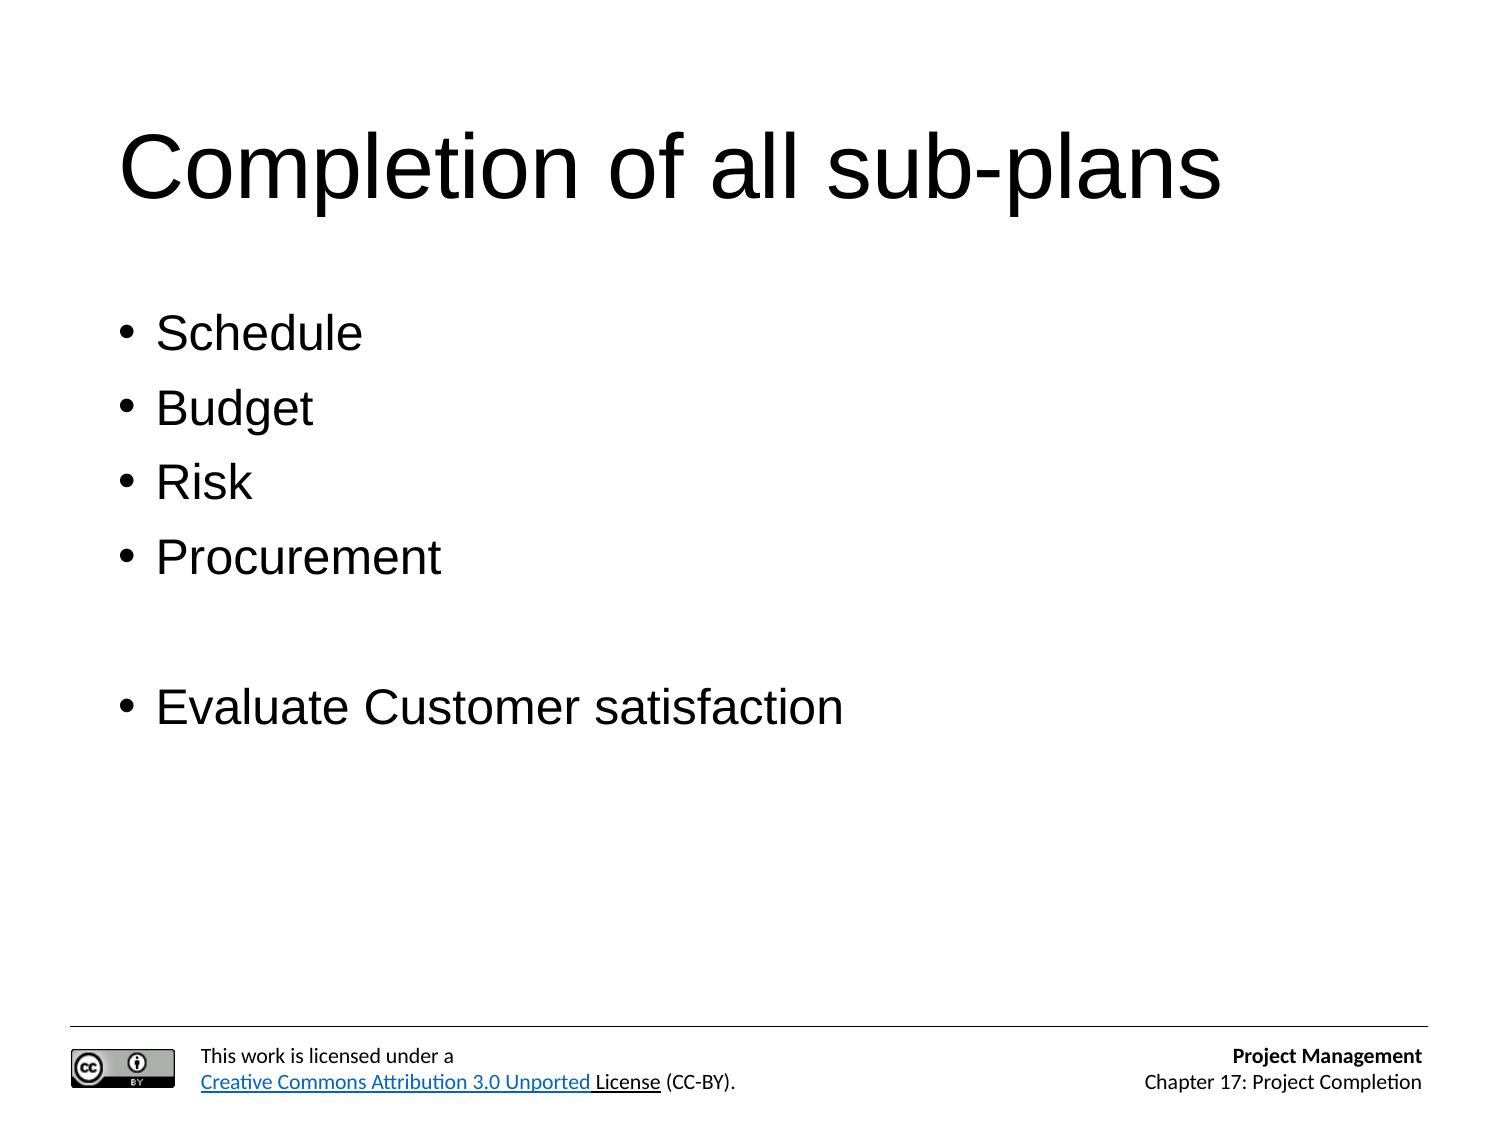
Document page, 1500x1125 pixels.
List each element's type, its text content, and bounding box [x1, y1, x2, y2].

list Schedule Budget Risk Procurement Evaluate Customer satisfaction [103, 299, 1397, 1014]
title Completion of all sub-plans [103, 59, 1397, 278]
picture [71, 1049, 175, 1088]
